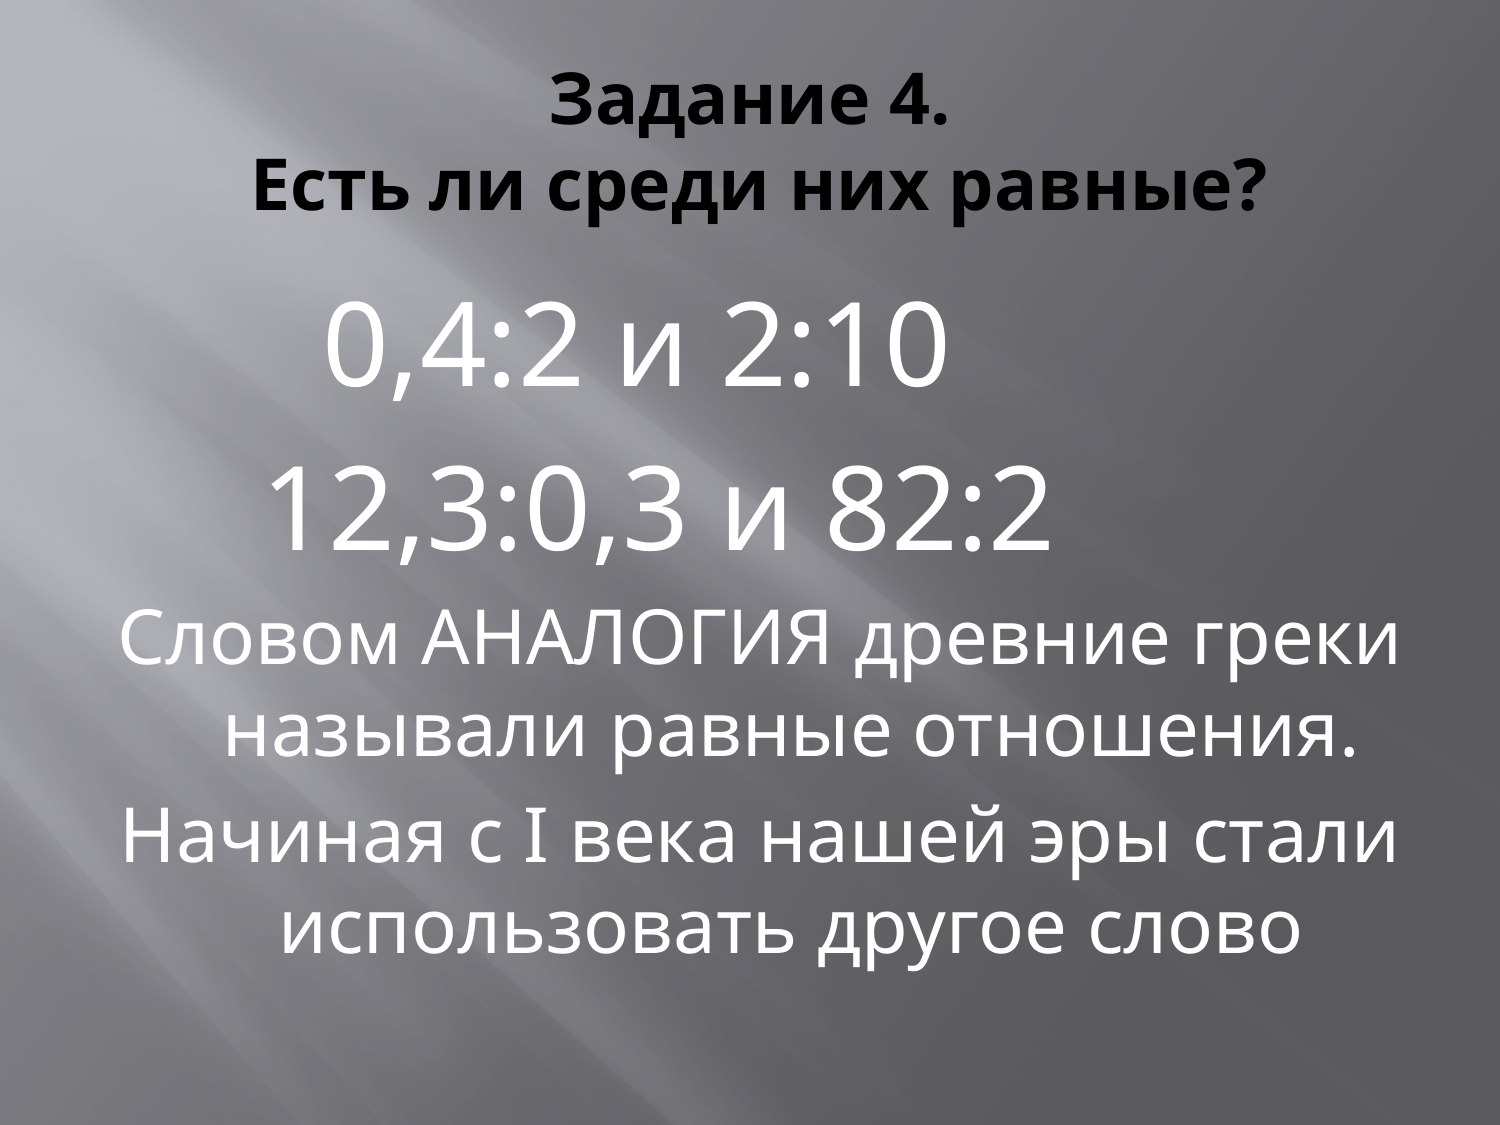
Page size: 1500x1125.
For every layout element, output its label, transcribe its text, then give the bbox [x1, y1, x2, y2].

list 0,4:2 и 2:10 12,3:0,3 и 82:2 Словом АНАЛОГИЯ древние греки называли равные отношения. Начиная с I века нашей эры стали использовать другое слово [75, 262, 1425, 1035]
title Задание 4. Есть ли среди них равные? [75, 45, 1425, 233]
